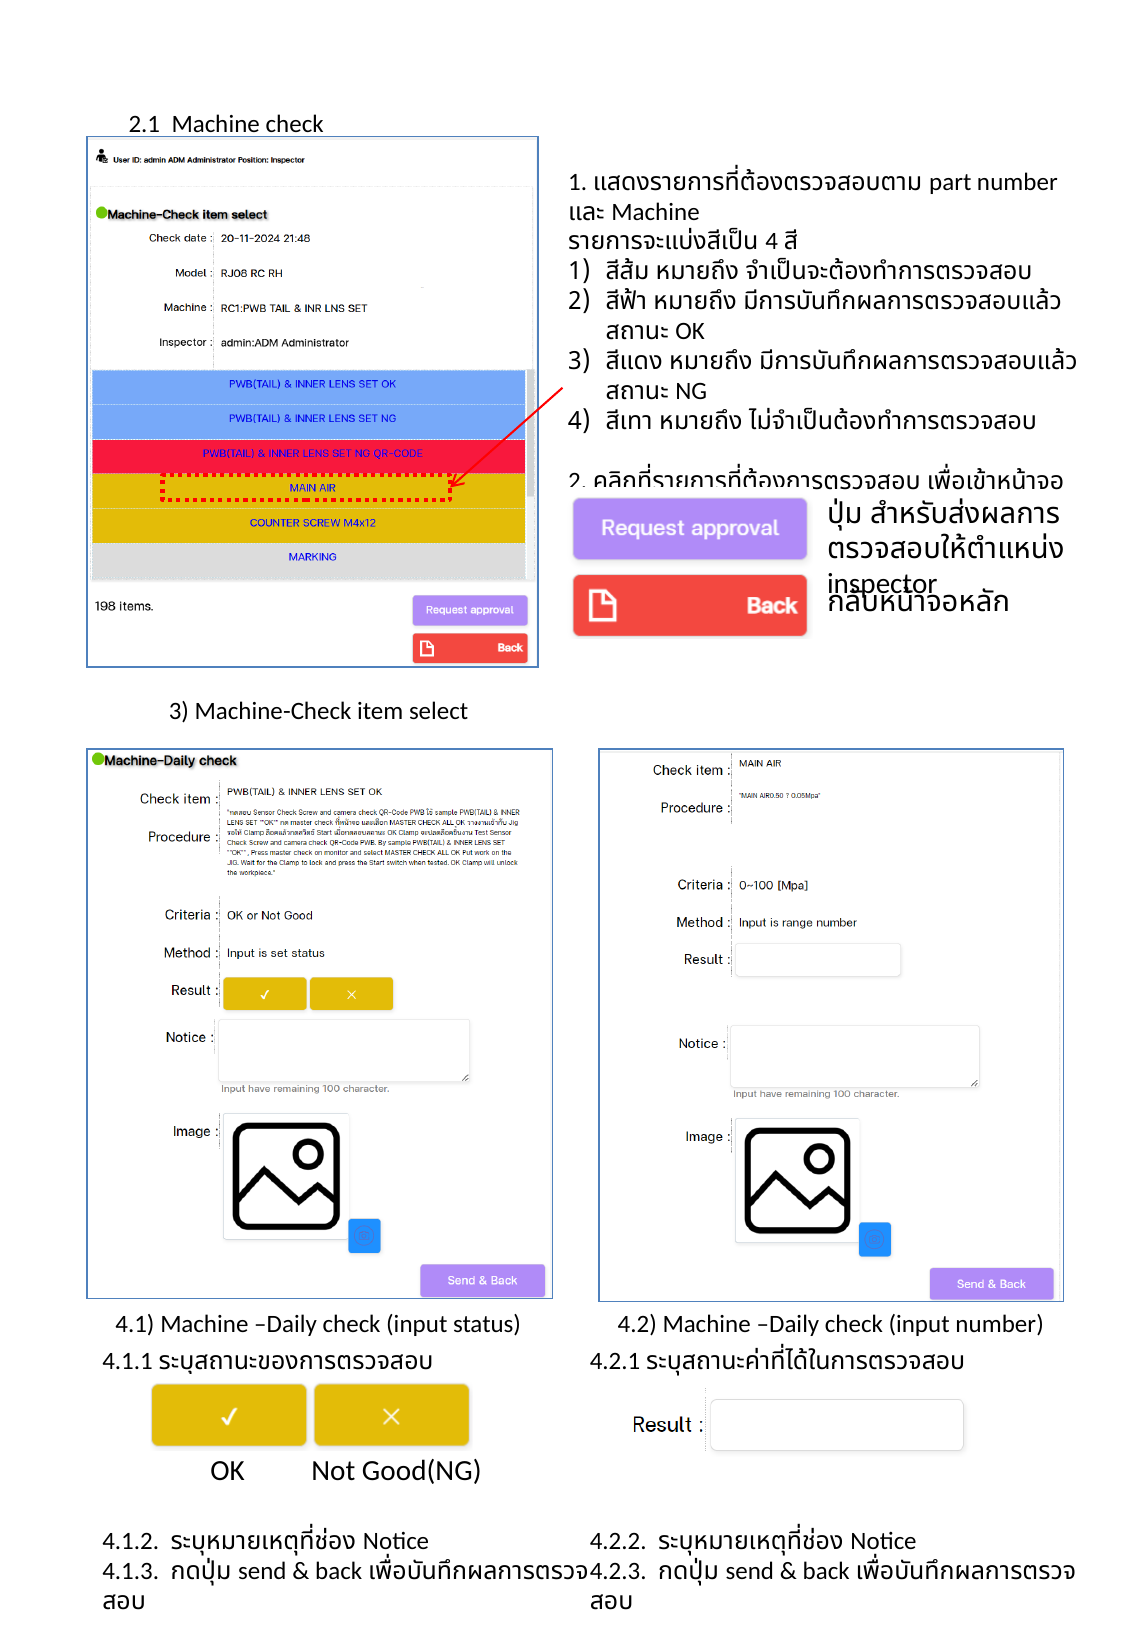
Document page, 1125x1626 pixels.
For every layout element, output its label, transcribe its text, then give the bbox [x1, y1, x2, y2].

picture [599, 749, 1064, 1302]
picture [87, 749, 553, 1298]
text_box 4.2) Machine –Daily check (input number) [587, 1299, 1075, 1337]
text_box 4.1.1 ระบุสถานะของการตรวจสอบ 4.1.2. ระบุหมายเหตุที่ช่อง Notice 4.1.3. กดปุ่ม send & back เพื่อบันทึกผลการตรวจสอบ [87, 1337, 574, 1622]
text_box 4.1) Machine –Daily check (input status) [75, 1299, 563, 1345]
text_box 3) Machine-Check item select [75, 687, 563, 733]
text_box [449, 387, 563, 488]
picture [149, 1374, 474, 1452]
text_box 1. แสดงรายการที่ต้องตรวจสอบตาม part number และ Machine รายการจะแบ่งสีเป็น 4 สี สีส้ม หมายถึง จำเป็นจะต้องทำการตรวจสอบ สีฟ้า หมายถึง มีการบันทึกผลการตรวจสอบแล้ว สถานะ OK สีแดง หมายถึง มีการบันทึกผลการตรวจสอบแล้ว สถานะ NG สีเทา หมายถึง ไม่จำเป็นต้องทำการตรวจสอบ 2. คลิกที่รายการที่ต้องการตรวจสอบ เพื่อเข้าหน้าจอการบันทึก [553, 157, 1104, 532]
text_box 2.1 Machine check [113, 99, 339, 135]
picture [624, 1387, 972, 1457]
picture [562, 487, 813, 639]
text_box OK [146, 1457, 283, 1494]
text_box Not Good(NG) [283, 1443, 509, 1494]
picture [87, 137, 538, 667]
text_box 4.2.1 ระบุสถานะค่าที่ได้ในการตรวจสอบ 4.2.2. ระบุหมายเหตุที่ช่อง Notice 4.2.3. กดปุ่ม send & back เพื่อบันทึกผลการตรวจสอบ [574, 1337, 1113, 1622]
text_box ปุ่ม สำหรับส่งผลการตรวจสอบให้ตำแหน่ง inspector [813, 487, 1100, 608]
text_box กลับหน้าจอหลัก [816, 574, 1063, 625]
